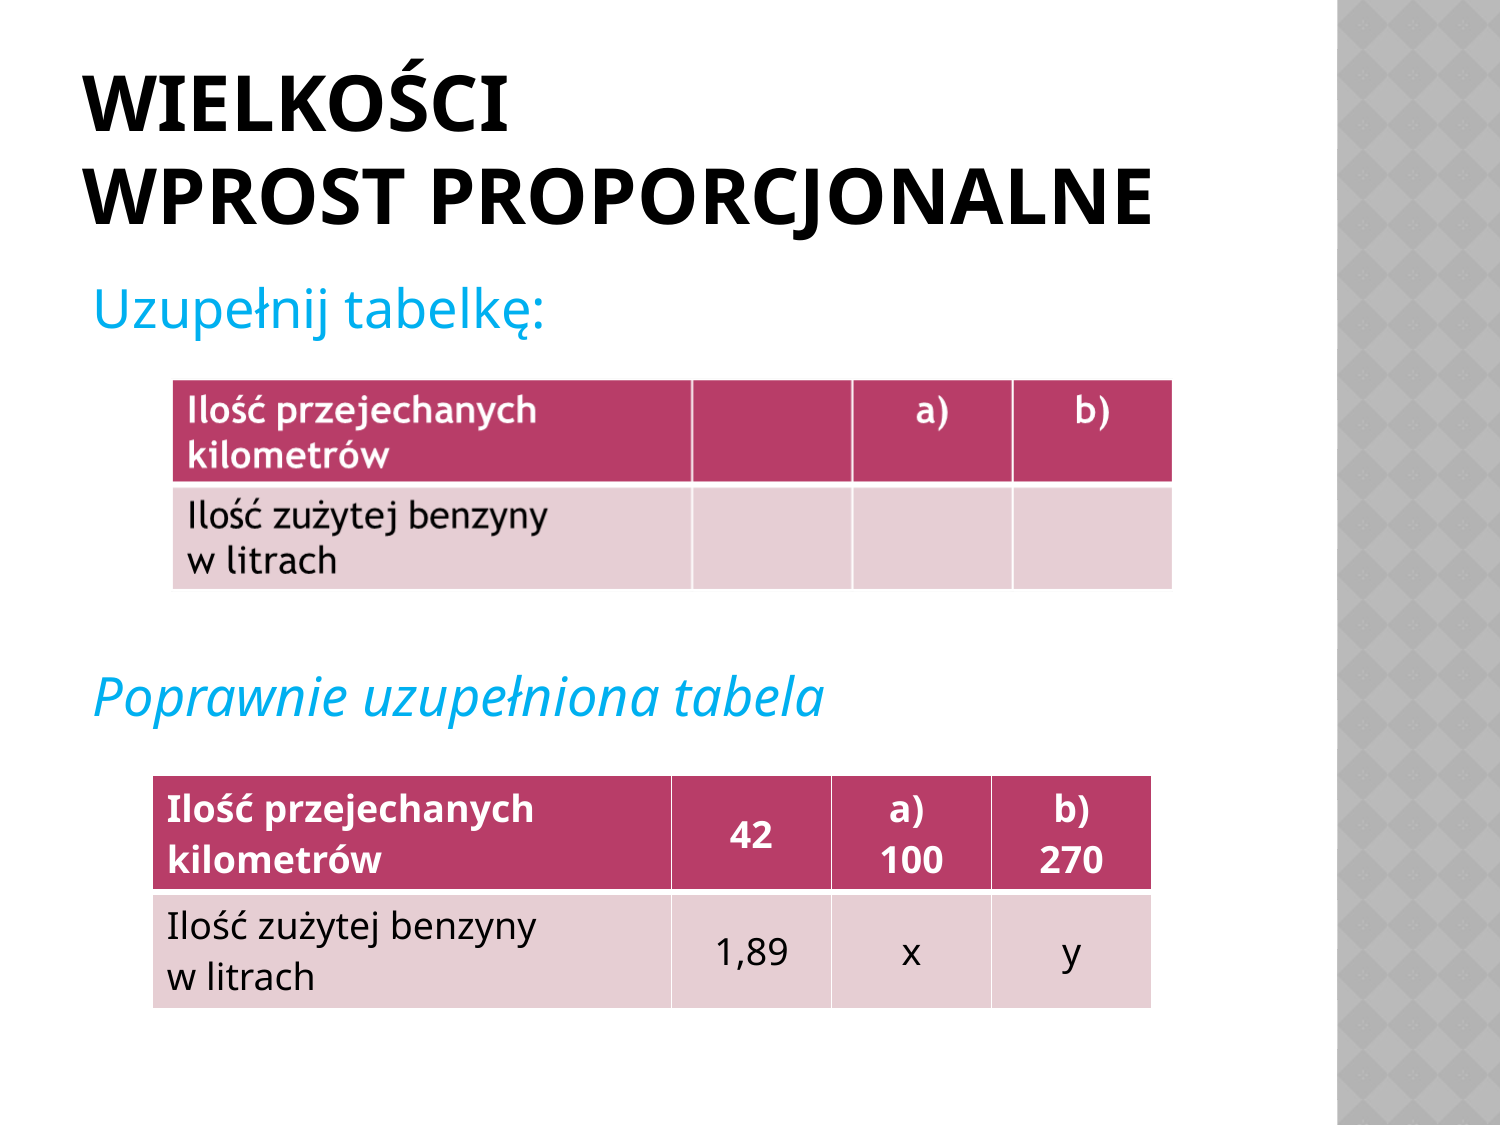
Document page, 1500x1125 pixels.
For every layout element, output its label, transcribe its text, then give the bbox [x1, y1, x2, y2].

table_cell x [832, 895, 991, 1008]
table_header a) 100 [832, 776, 991, 889]
table_header b) 270 [992, 776, 1151, 889]
picture [170, 373, 1173, 606]
title Wielkości wprost proporcjonalne [75, 52, 1263, 240]
table_cell y [992, 895, 1151, 1008]
list Uzupełnij tabelkę: Poprawnie uzupełniona tabela [77, 267, 1266, 1063]
table_header Ilość przejechanych kilometrów [153, 776, 671, 889]
table_cell 1,89 [672, 895, 831, 1008]
table_header 42 [672, 776, 831, 889]
table_cell Ilość zużytej benzyny w litrach [153, 895, 671, 1008]
